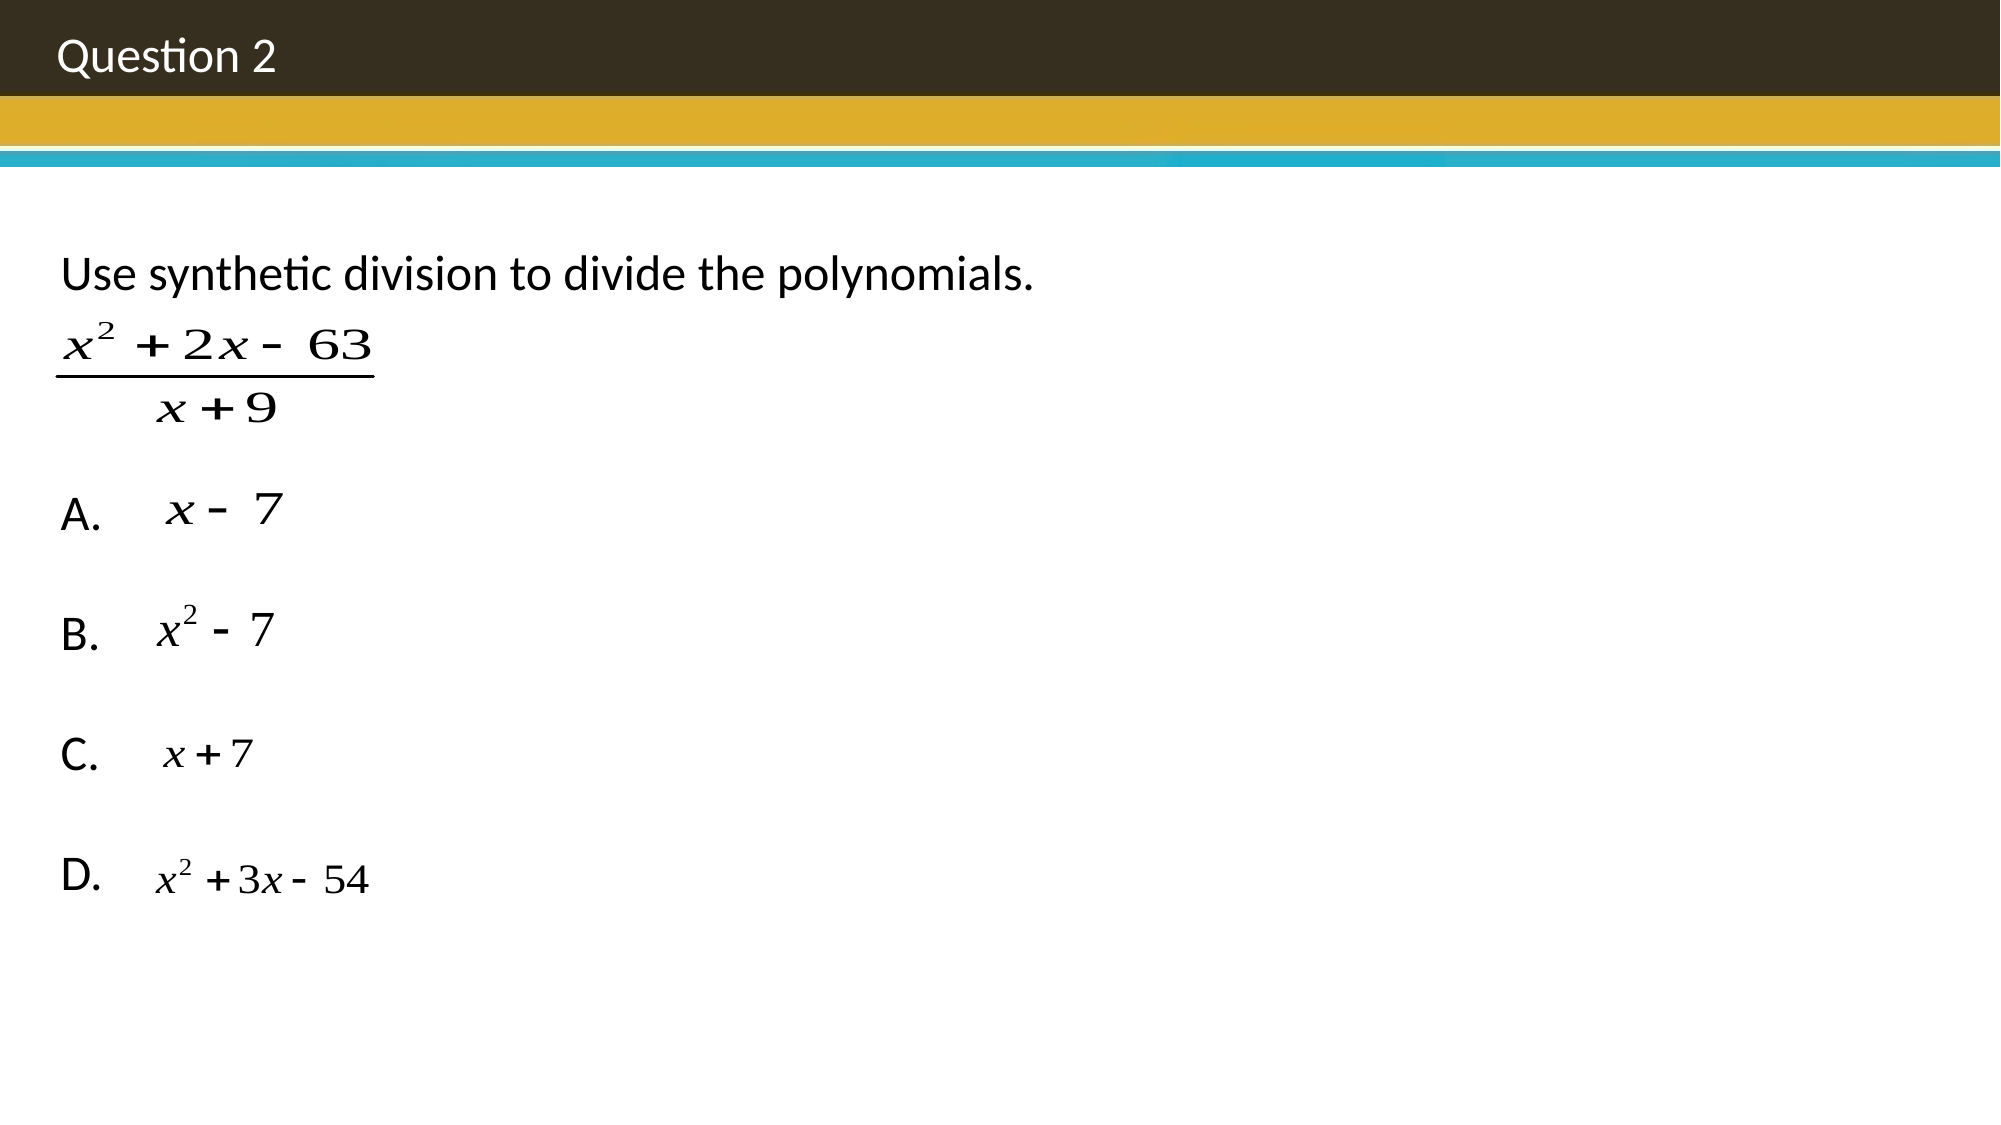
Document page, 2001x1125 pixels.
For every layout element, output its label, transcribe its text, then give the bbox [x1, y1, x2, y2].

picture [153, 729, 265, 779]
picture [146, 592, 287, 660]
text_box Question 2 [41, 14, 293, 90]
picture [45, 309, 388, 433]
picture [0, 0, 2000, 167]
picture [153, 481, 294, 537]
text_box Use synthetic division to divide the polynomials. A. B. C. D. [45, 233, 1945, 969]
picture [146, 848, 376, 905]
